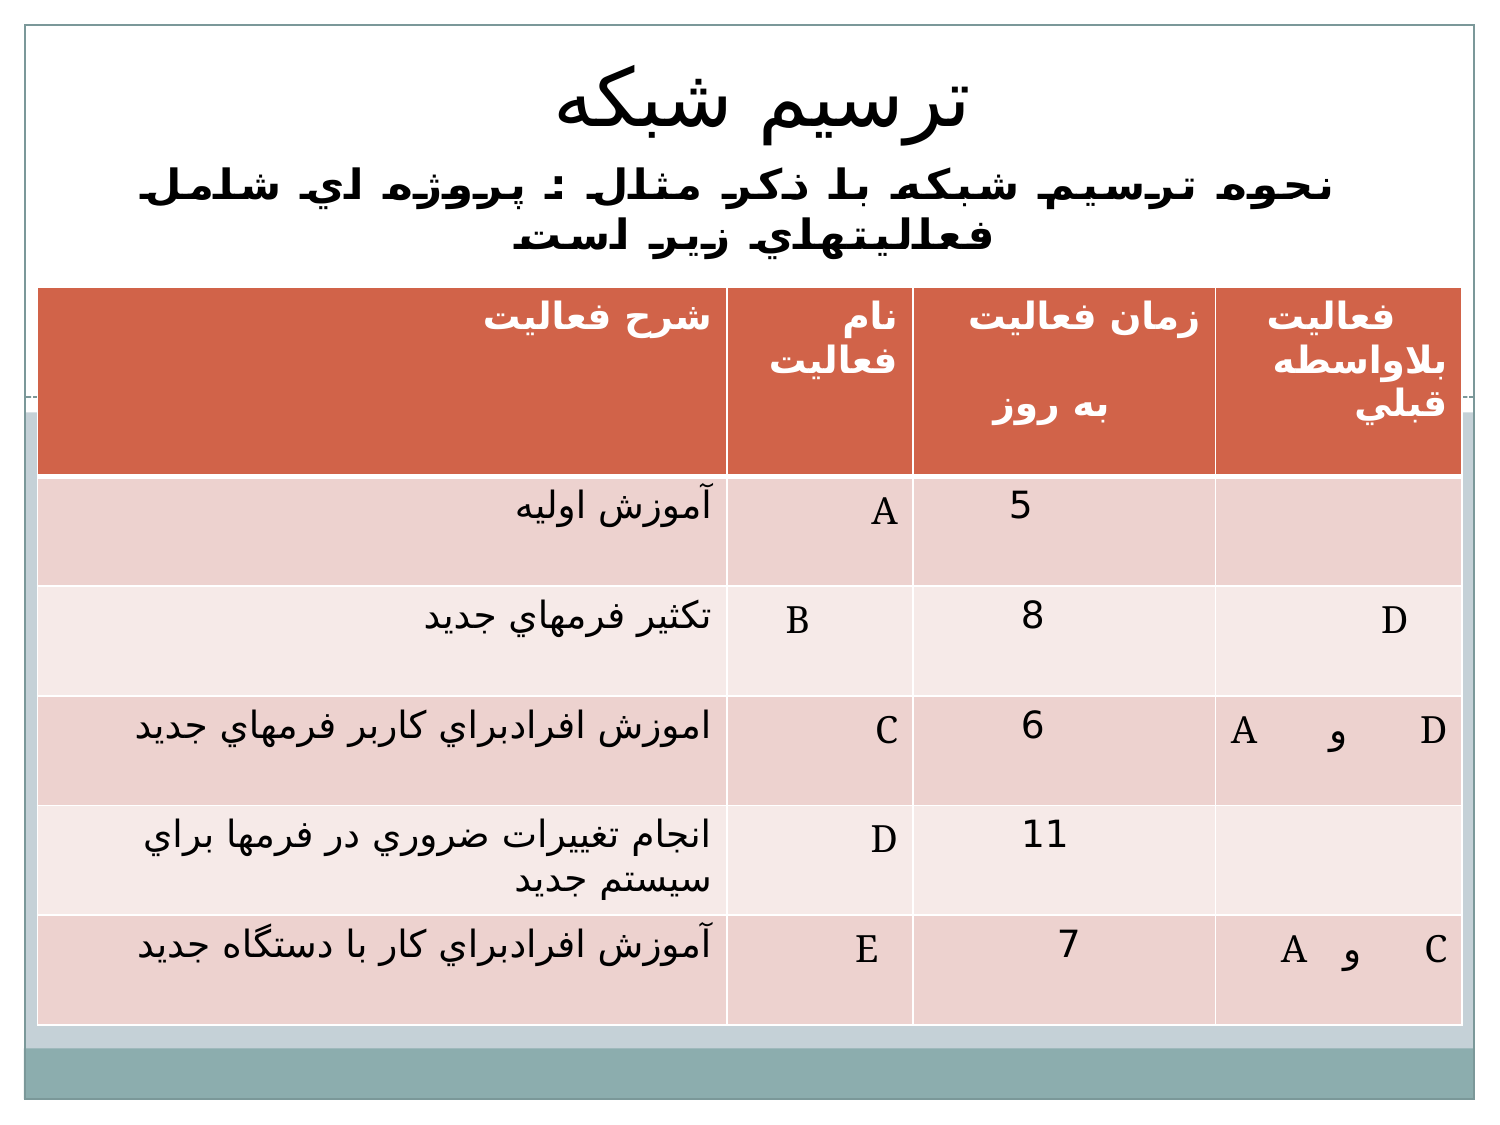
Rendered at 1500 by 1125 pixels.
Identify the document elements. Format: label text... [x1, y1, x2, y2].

table_cell B [728, 587, 912, 695]
table_cell 8 [914, 587, 1215, 695]
table_cell E [728, 916, 912, 1024]
table_cell D و A [1216, 697, 1461, 805]
subtitle نحوه ترسيم شبكه با ذكر مثال : پروژه اي شامل فعاليتهاي زير است [24, 149, 1450, 213]
table_cell [1216, 806, 1461, 914]
title ترسيم شبكه [125, 37, 1400, 150]
table_header نام فعاليت [728, 288, 912, 474]
table_cell 11 [914, 806, 1215, 914]
table_cell D [1216, 587, 1461, 695]
table_cell [1216, 479, 1461, 585]
table_cell اموزش افرادبراي كاربر فرمهاي جديد [38, 697, 726, 805]
table_header زمان فعاليت به روز [914, 288, 1215, 474]
table_cell آموزش افرادبراي كار با دستگاه جديد [38, 916, 726, 1024]
table_cell A [728, 479, 912, 585]
table_cell 6 [914, 697, 1215, 805]
table_cell 7 [914, 916, 1215, 1024]
table_cell C [728, 697, 912, 805]
table_header فعاليت بلاواسطه قبلي [1216, 288, 1461, 474]
table_header شرح فعاليت [38, 288, 726, 474]
table_cell D [728, 806, 912, 914]
table_cell تكثير فرمهاي جديد [38, 587, 726, 695]
table_cell 5 [914, 479, 1215, 585]
table_cell C و A [1216, 916, 1461, 1024]
table_cell آموزش اوليه [38, 479, 726, 585]
table_cell انجام تغييرات ضروري در فرمها براي سيستم جديد [38, 806, 726, 914]
